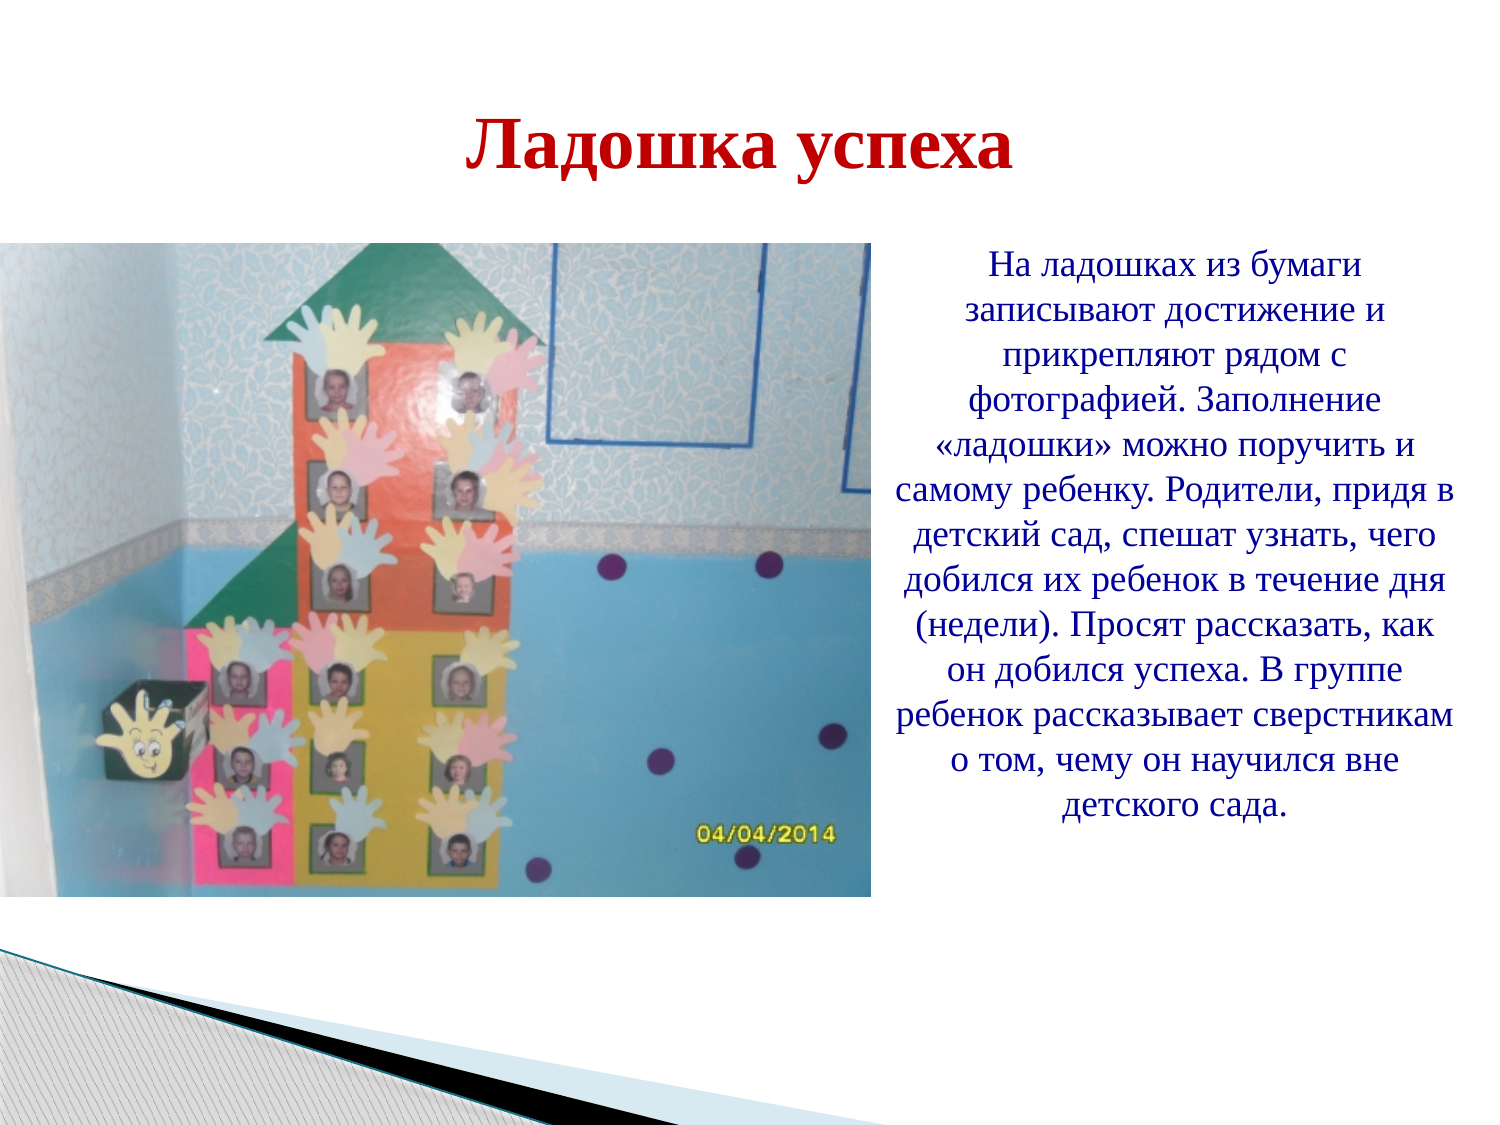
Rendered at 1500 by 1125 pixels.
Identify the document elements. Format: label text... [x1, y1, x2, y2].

title Ладошка успеха [75, 45, 1425, 233]
text_box На ладошках из бумаги записывают достижение и прикрепляют рядом с фотографией. Заполнение «ладошки» можно поручить и самому ребенку. Родители, придя в детский сад, спешат узнать, чего добился их ребенок в течение дня (недели). Просят рассказать, как он добился успеха. В группе ребенок рассказывает сверстникам о том, чему он научился вне детского сада. [879, 231, 1471, 832]
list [0, 243, 871, 897]
